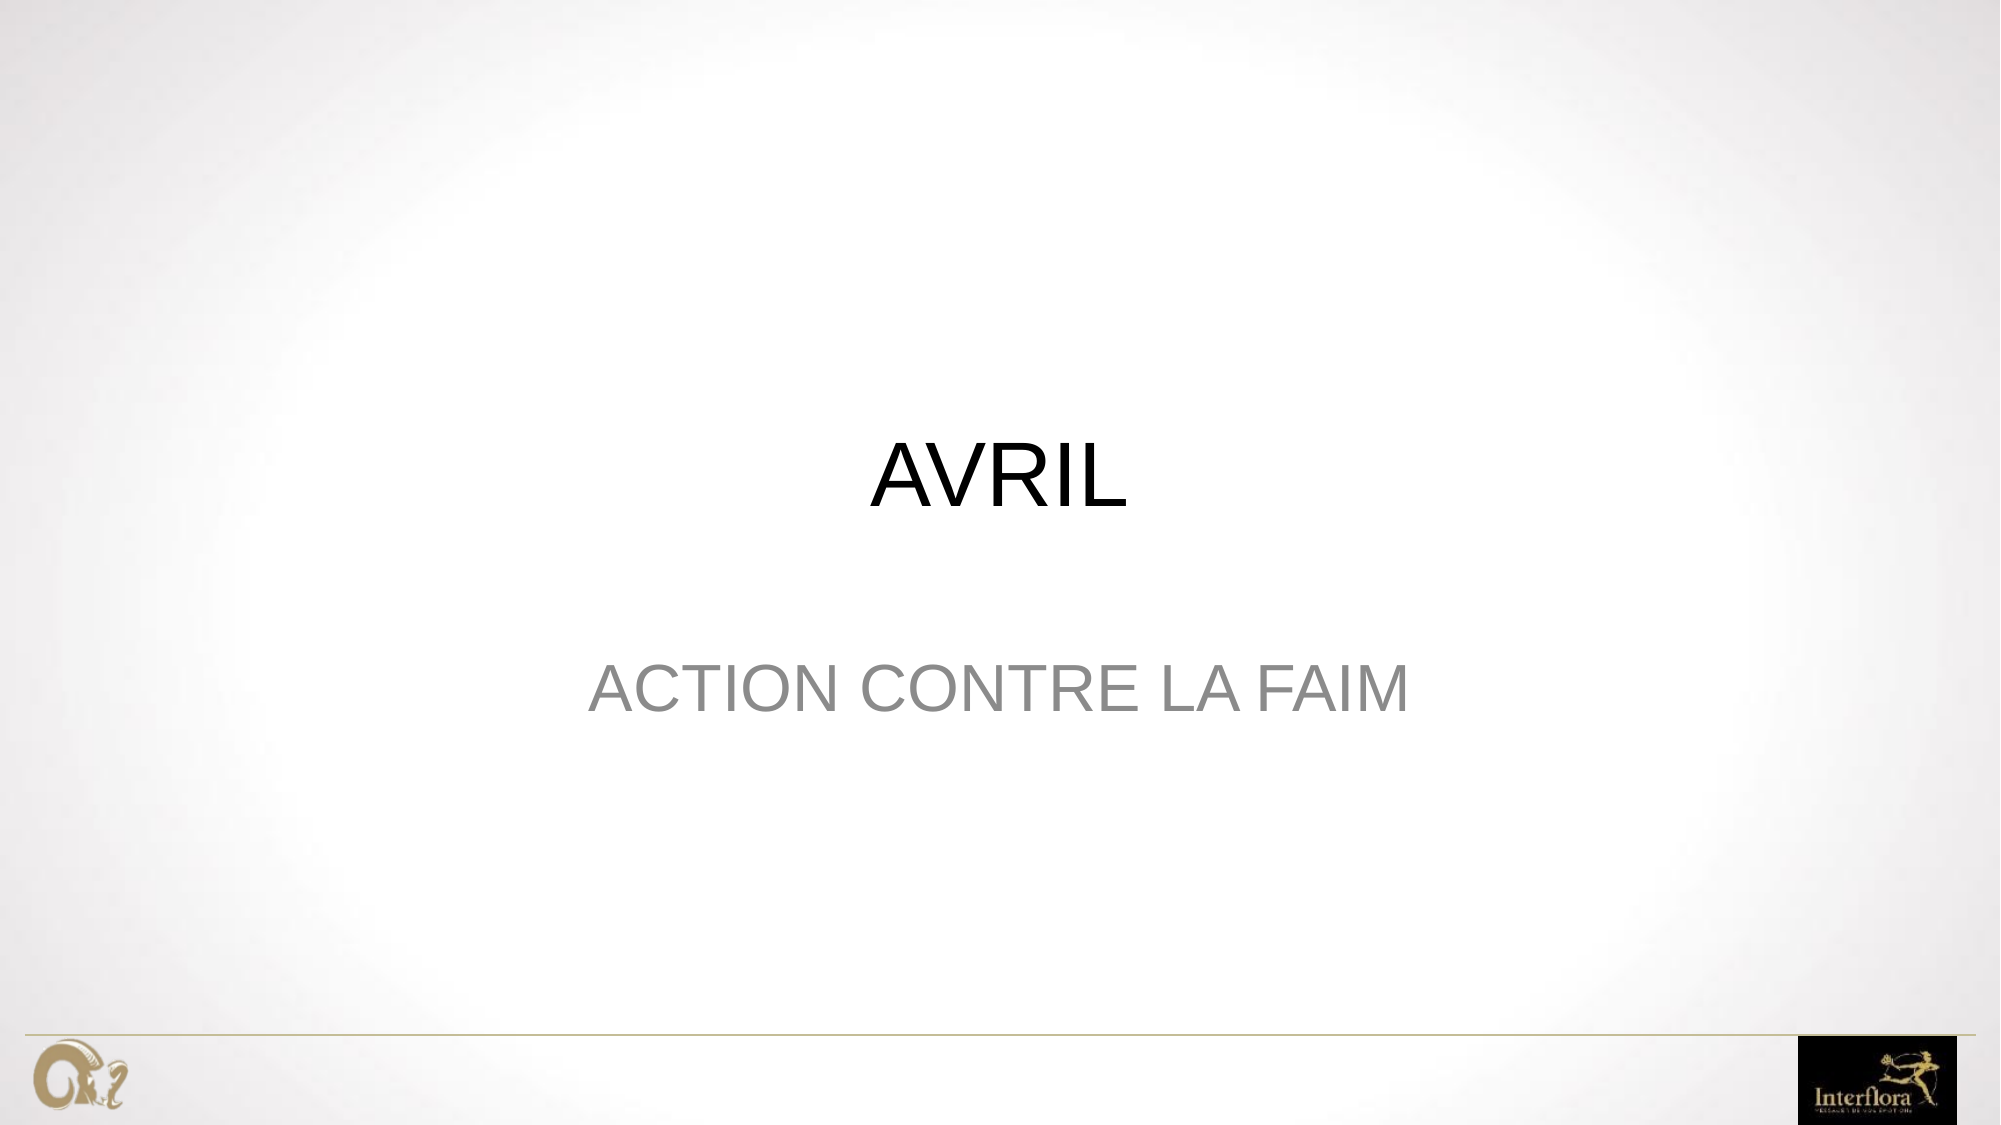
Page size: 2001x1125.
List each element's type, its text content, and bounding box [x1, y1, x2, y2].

picture [0, 0, 2000, 1125]
subtitle ACTION CONTRE LA FAIM [300, 637, 1700, 925]
title AVRIL [150, 349, 1850, 591]
